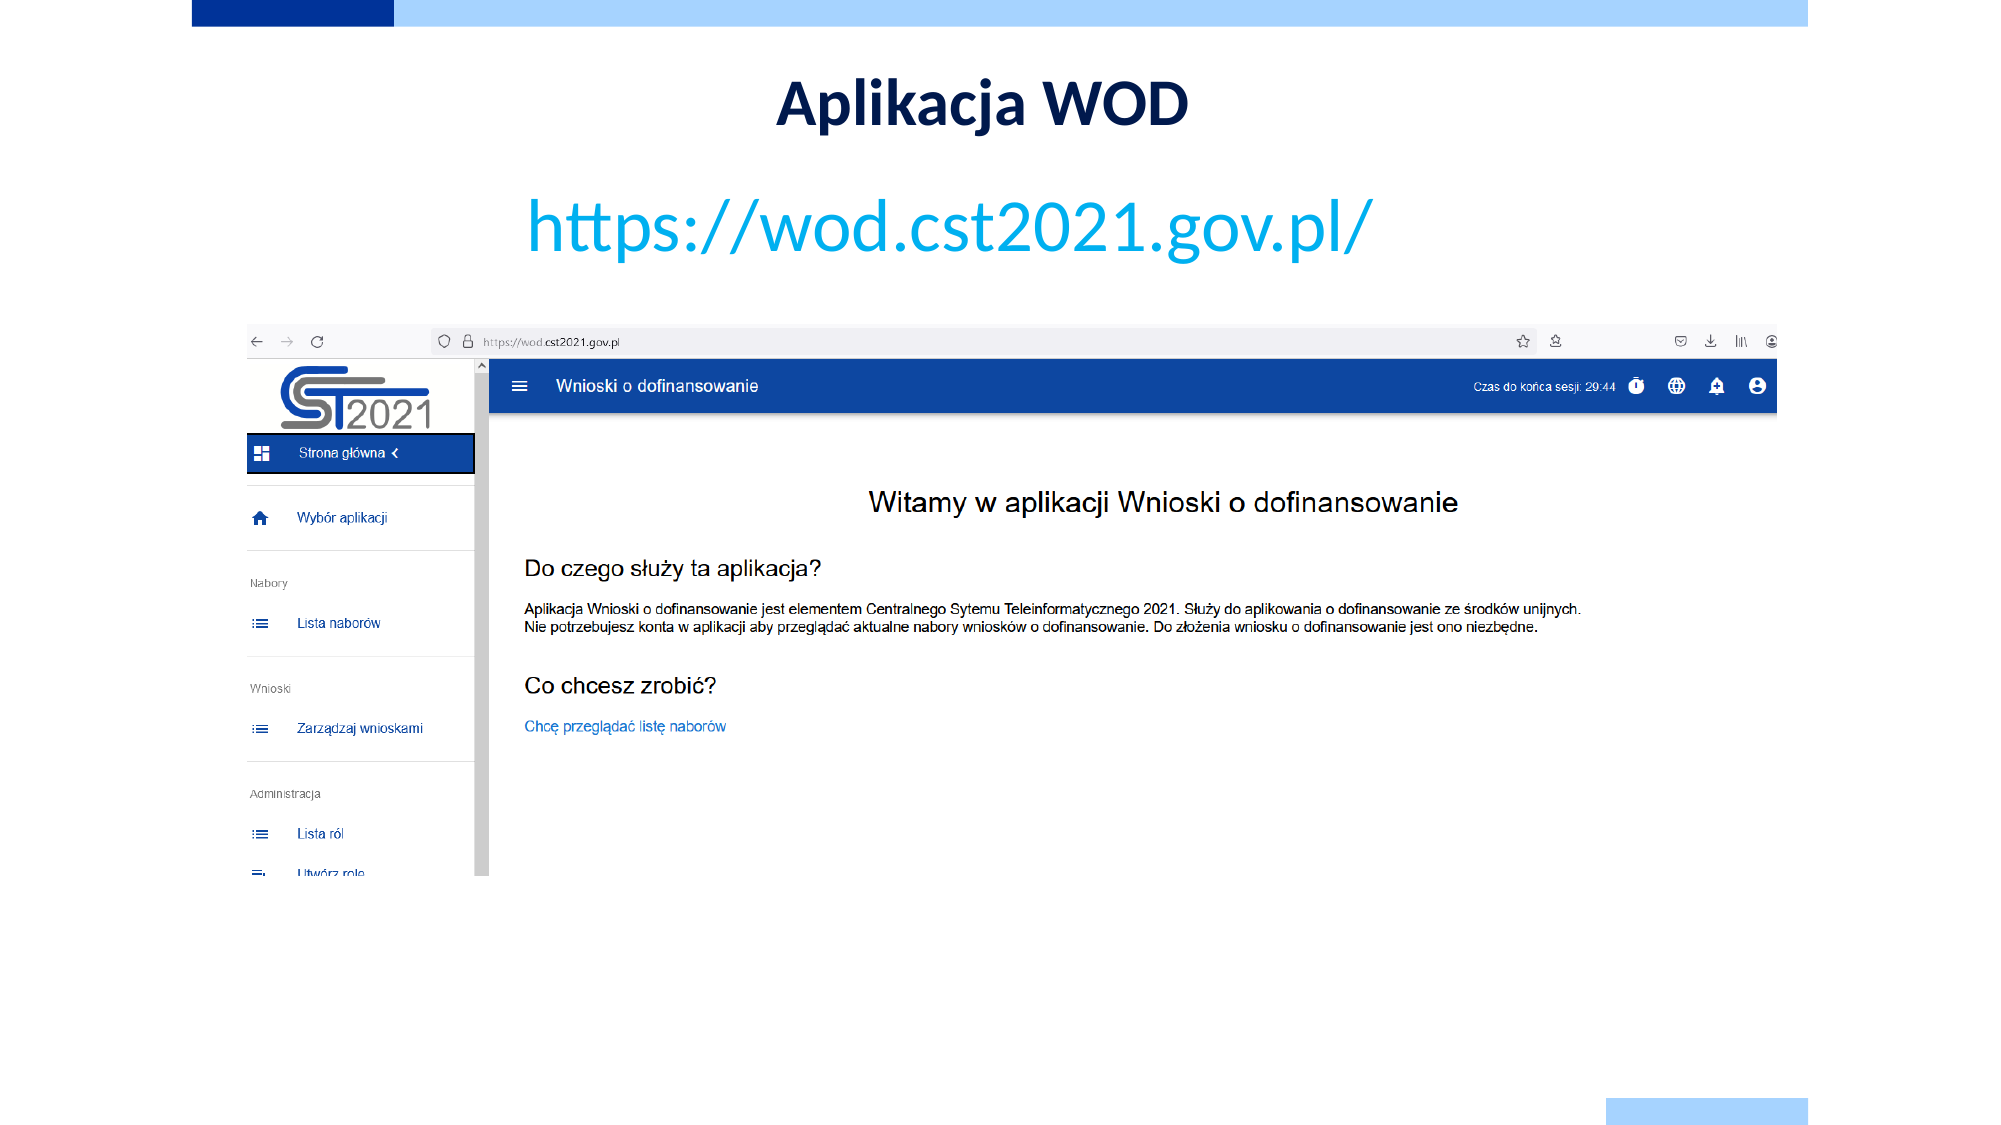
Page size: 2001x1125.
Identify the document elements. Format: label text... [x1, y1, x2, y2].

picture [247, 324, 1777, 876]
text_box Aplikacja WOD [203, 51, 1763, 146]
text_box https://wod.cst2021.gov.pl/ [512, 169, 1513, 275]
